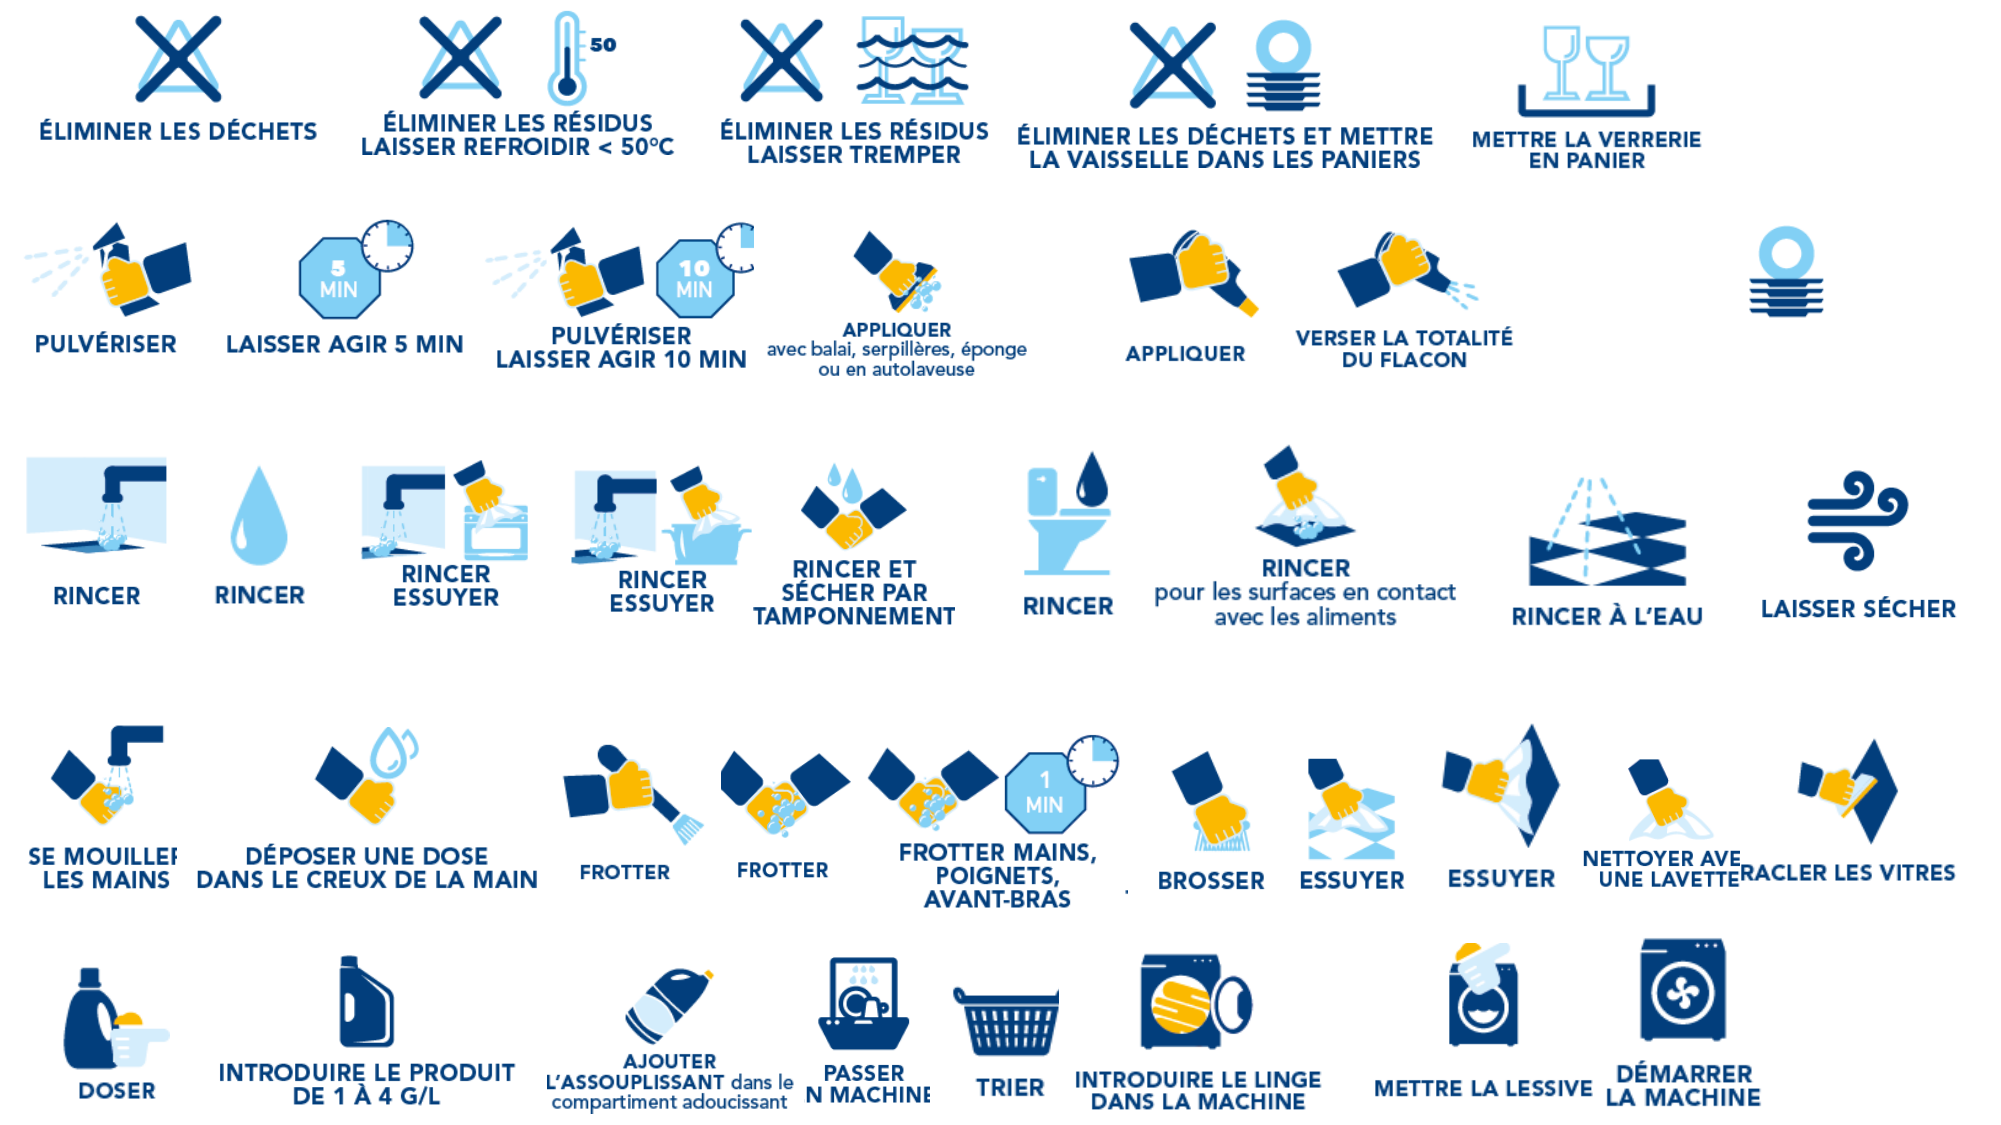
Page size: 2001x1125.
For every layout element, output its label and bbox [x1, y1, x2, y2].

picture [1504, 441, 1721, 634]
picture [1725, 212, 1857, 330]
picture [562, 448, 955, 627]
picture [0, 722, 1128, 915]
picture [184, 435, 342, 610]
picture [1142, 427, 1467, 631]
picture [186, 942, 529, 1107]
picture [8, 212, 1038, 381]
picture [1281, 203, 1524, 370]
picture [41, 939, 171, 1107]
picture [12, 452, 181, 613]
picture [355, 452, 534, 607]
picture [1146, 706, 1959, 900]
picture [9, 0, 1443, 169]
picture [1471, 6, 1715, 171]
picture [1363, 925, 1770, 1115]
picture [1011, 435, 1138, 621]
picture [1108, 208, 1267, 372]
picture [547, 943, 1336, 1125]
picture [1754, 467, 1959, 621]
